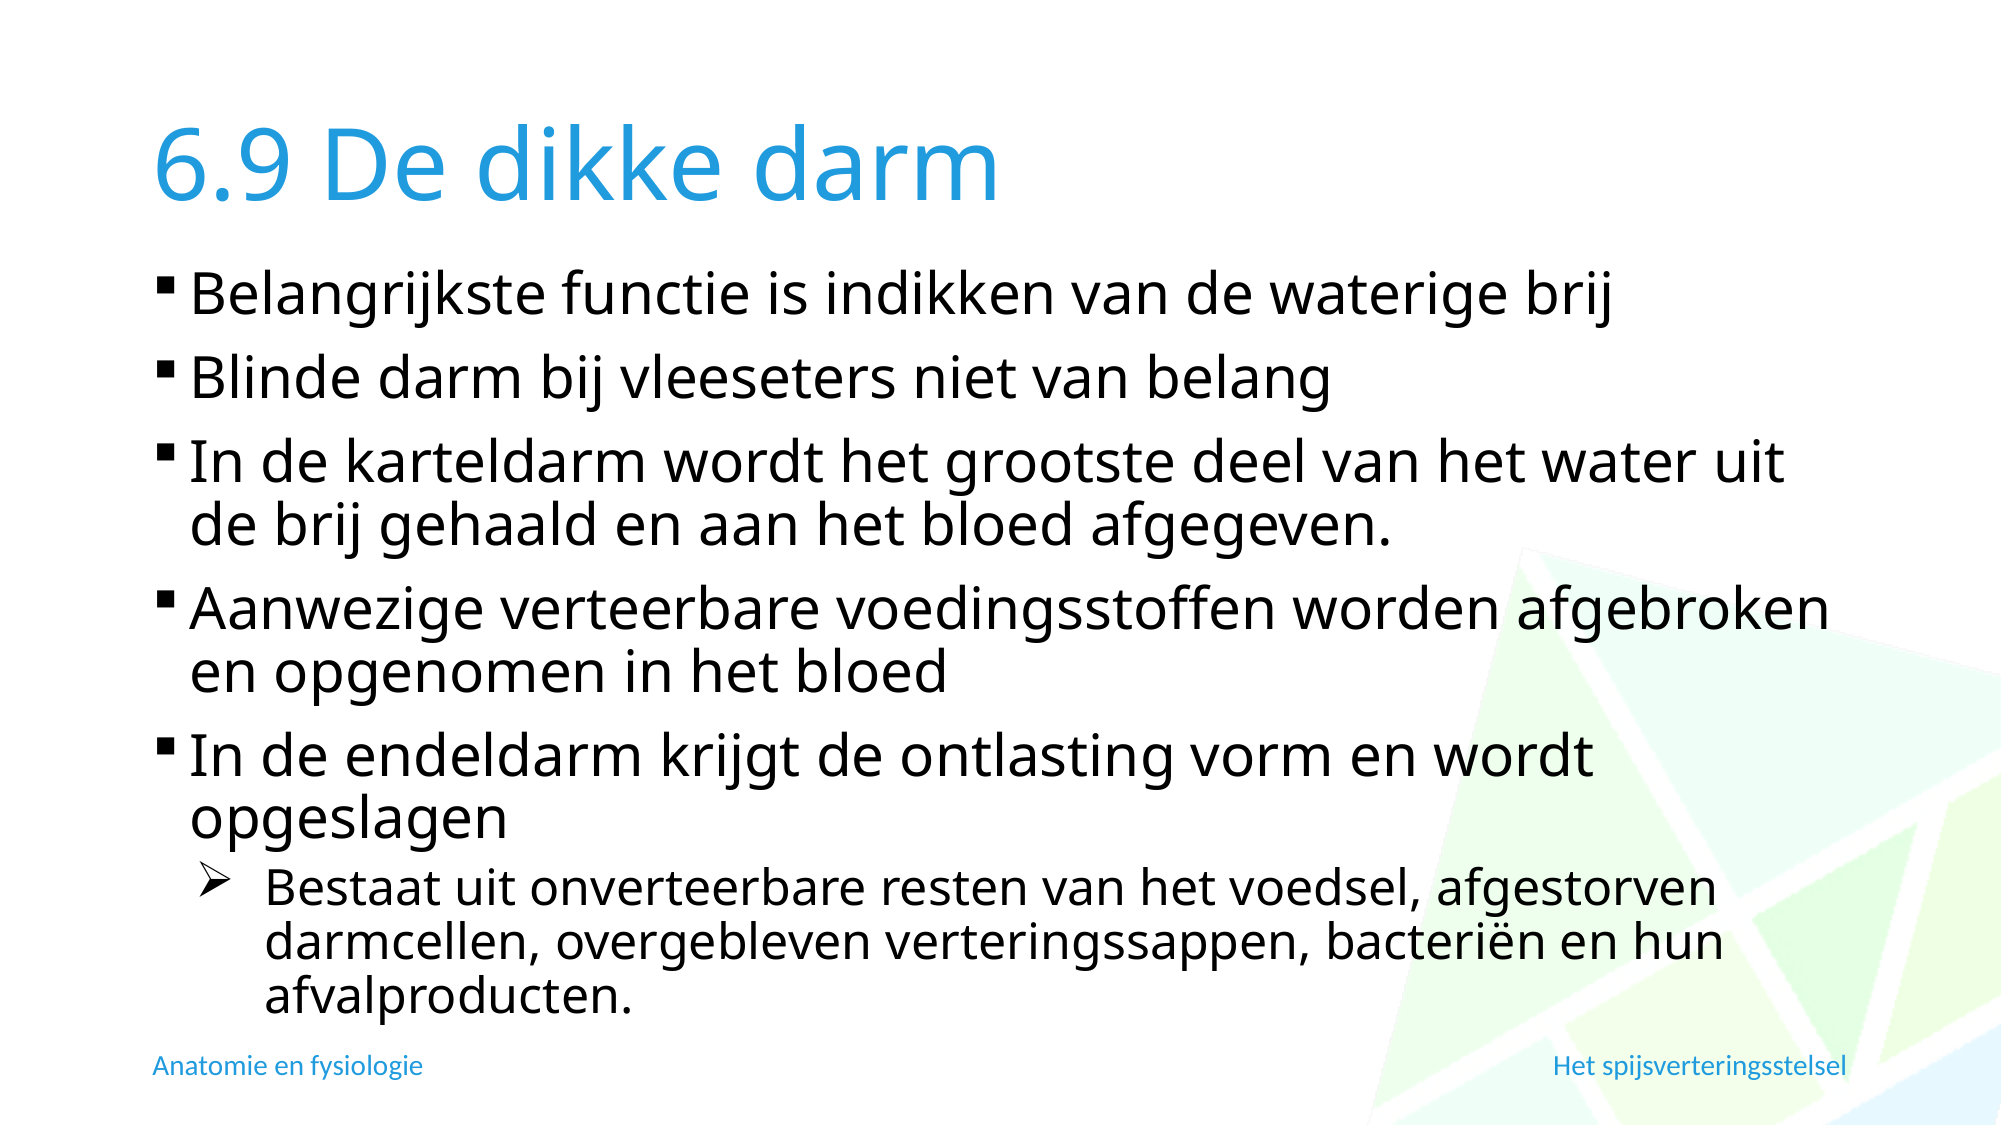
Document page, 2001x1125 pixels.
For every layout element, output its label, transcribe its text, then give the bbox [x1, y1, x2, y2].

title 6.9 De dikke darm [137, 59, 1863, 257]
list Anatomie en fysiologie [137, 1042, 588, 1103]
list Het spijsverteringsstelsel [1412, 1042, 1863, 1103]
list Belangrijkste functie is indikken van de waterige brij Blinde darm bij vleeseters niet van belang In de karteldarm wordt het grootste deel van het water uit de brij gehaald en aan het bloed afgegeven. Aanwezige verteerbare voedingsstoffen worden afgebroken en opgenomen in het bloed In de endeldarm krijgt de ontlasting vorm en wordt opgeslagen Bestaat uit onverteerbare resten van het voedsel, afgestorven darmcellen, overgebleven verteringssappen, bacteriën en hun afvalproducten. [137, 257, 1863, 1014]
